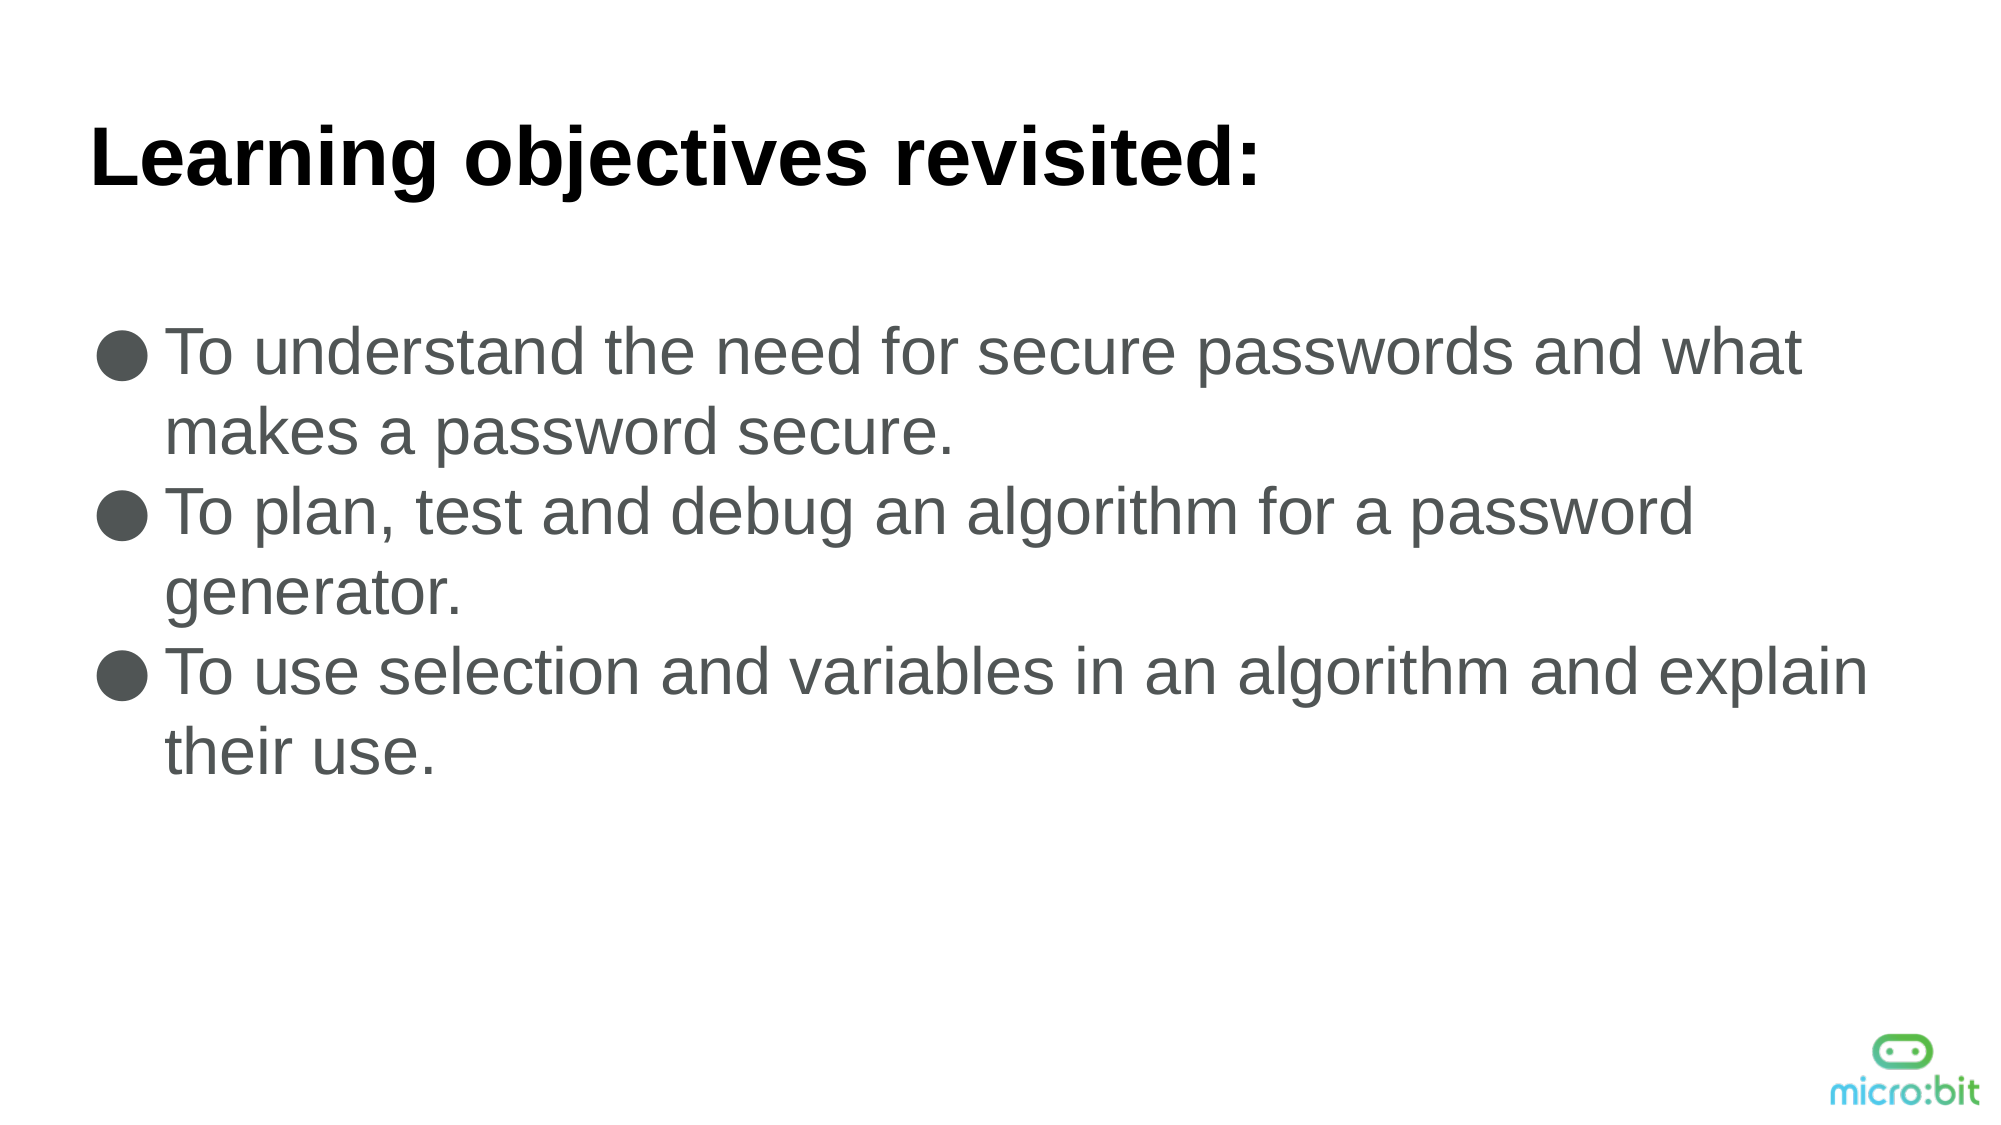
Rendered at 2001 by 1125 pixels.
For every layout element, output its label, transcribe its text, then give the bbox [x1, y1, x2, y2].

text_box Learning objectives revisited: To understand the need for secure passwords and what makes a password secure. To plan, test and debug an algorithm for a password generator. To use selection and variables in an algorithm and explain their use. [74, 60, 1966, 884]
picture [1830, 1029, 1980, 1106]
